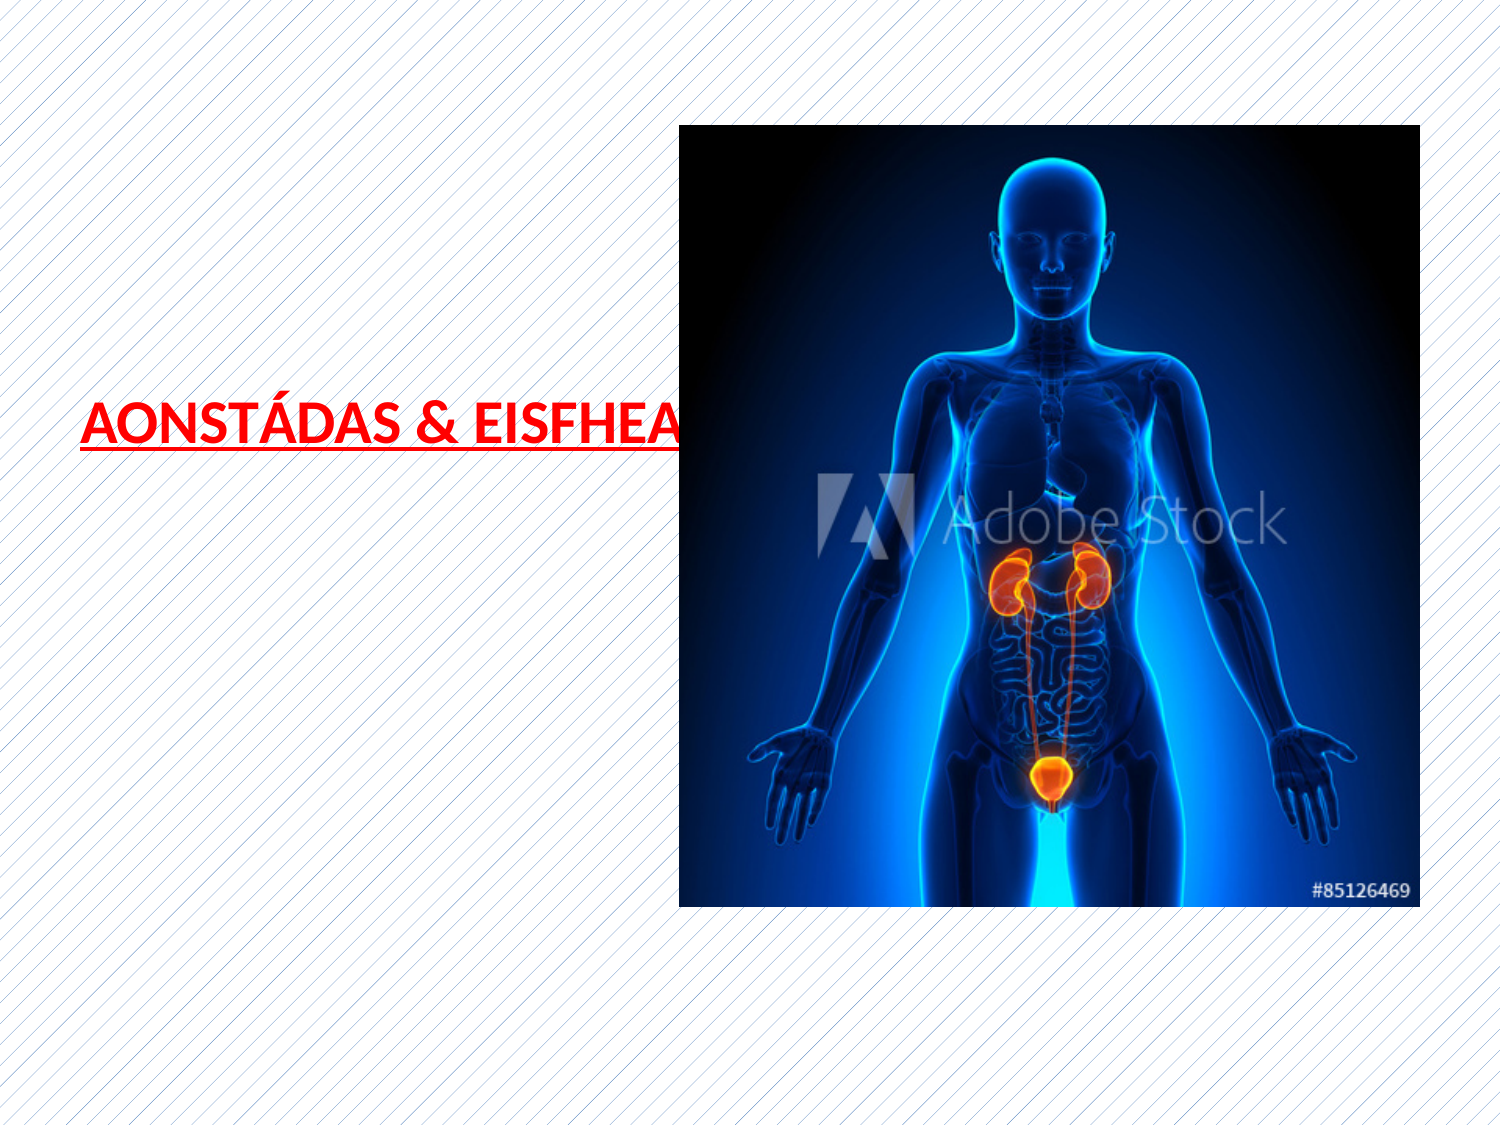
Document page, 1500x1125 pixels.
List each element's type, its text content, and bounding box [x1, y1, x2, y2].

title AONSTÁDAS & EISFHEARADH [64, 335, 673, 577]
picture [678, 125, 1420, 907]
